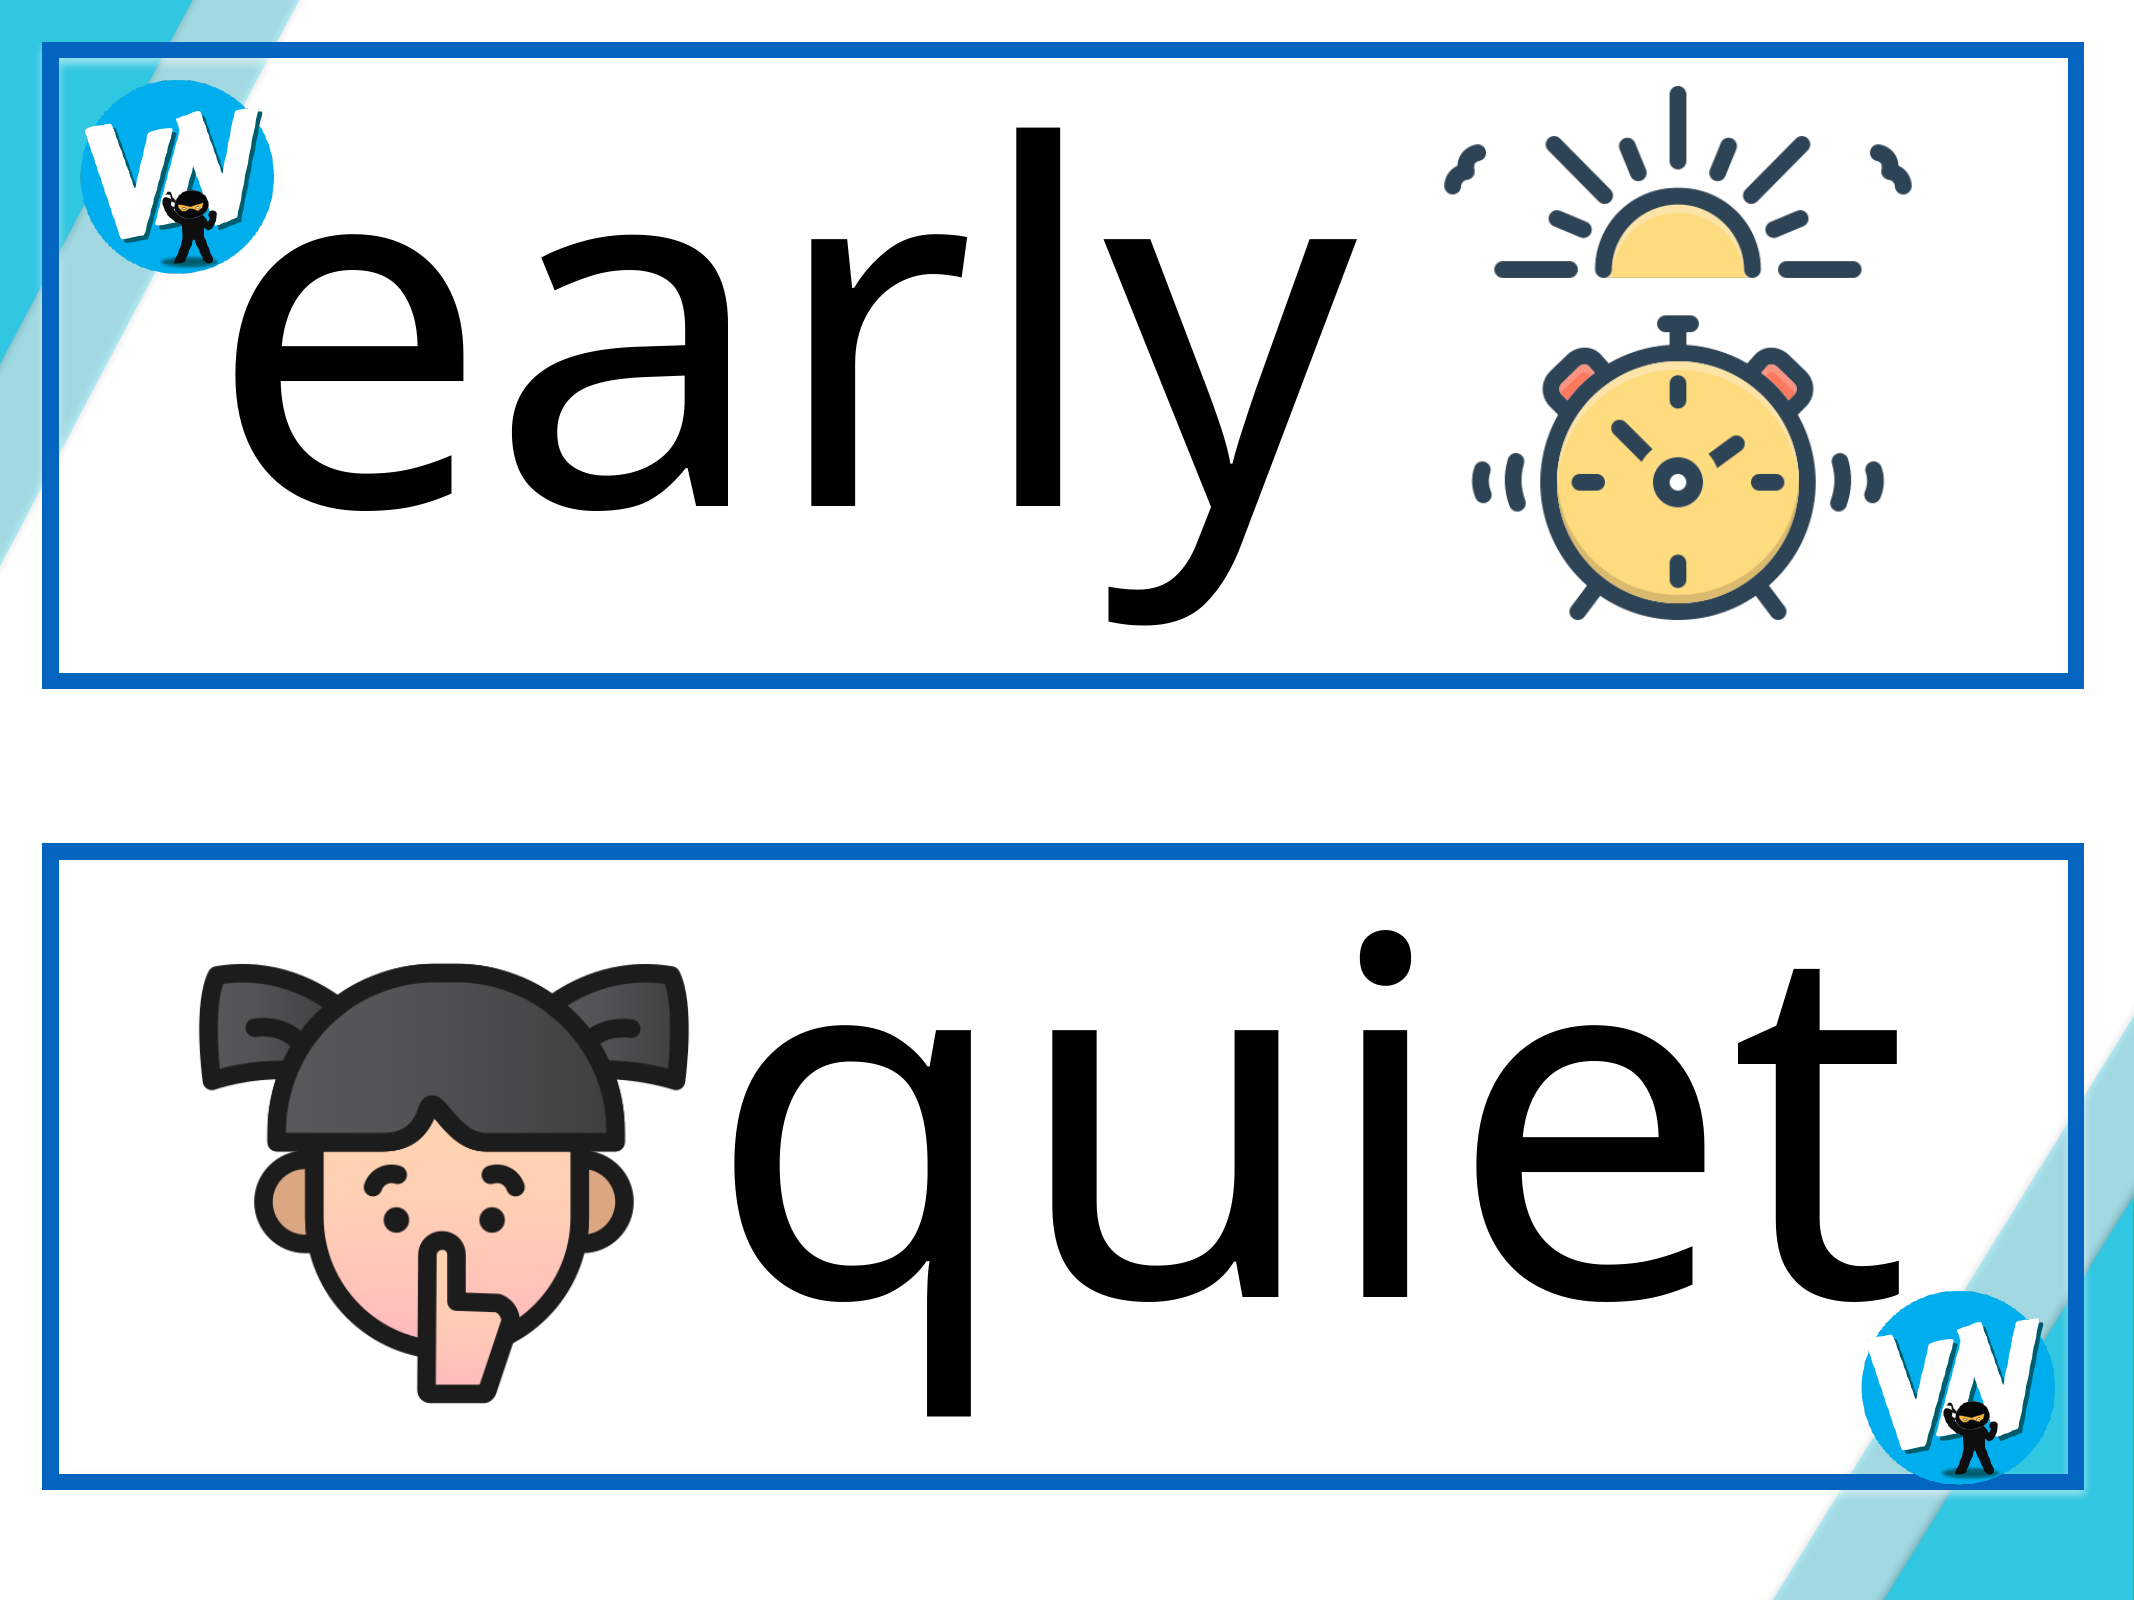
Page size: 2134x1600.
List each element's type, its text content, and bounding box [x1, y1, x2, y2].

text_box early [200, 0, 1366, 615]
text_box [0, 0, 81, 1497]
picture [57, 77, 299, 278]
picture [1411, 86, 1945, 621]
text_box [90, 851, 1833, 1483]
text_box quiet [454, 790, 1956, 1406]
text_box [1963, 235, 2134, 1600]
picture [176, 916, 711, 1451]
text_box [90, 50, 2076, 681]
picture [1837, 1288, 2080, 1488]
